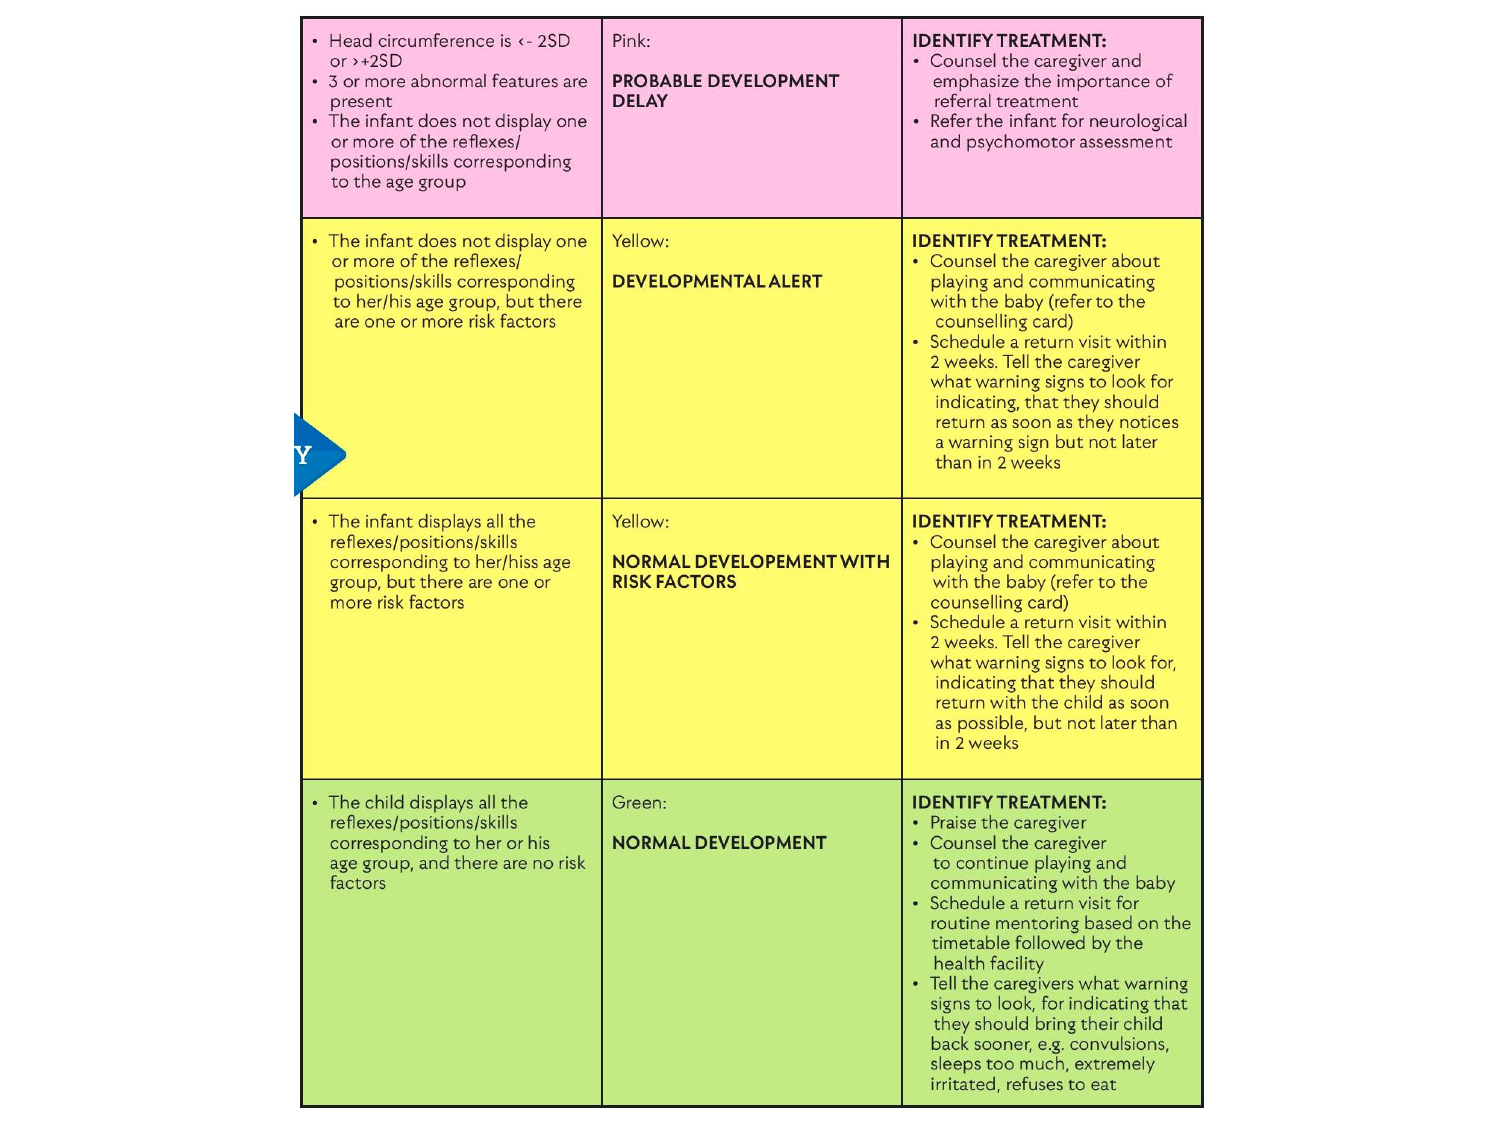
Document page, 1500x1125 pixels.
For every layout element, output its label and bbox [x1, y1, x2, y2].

picture [293, 11, 1206, 1114]
